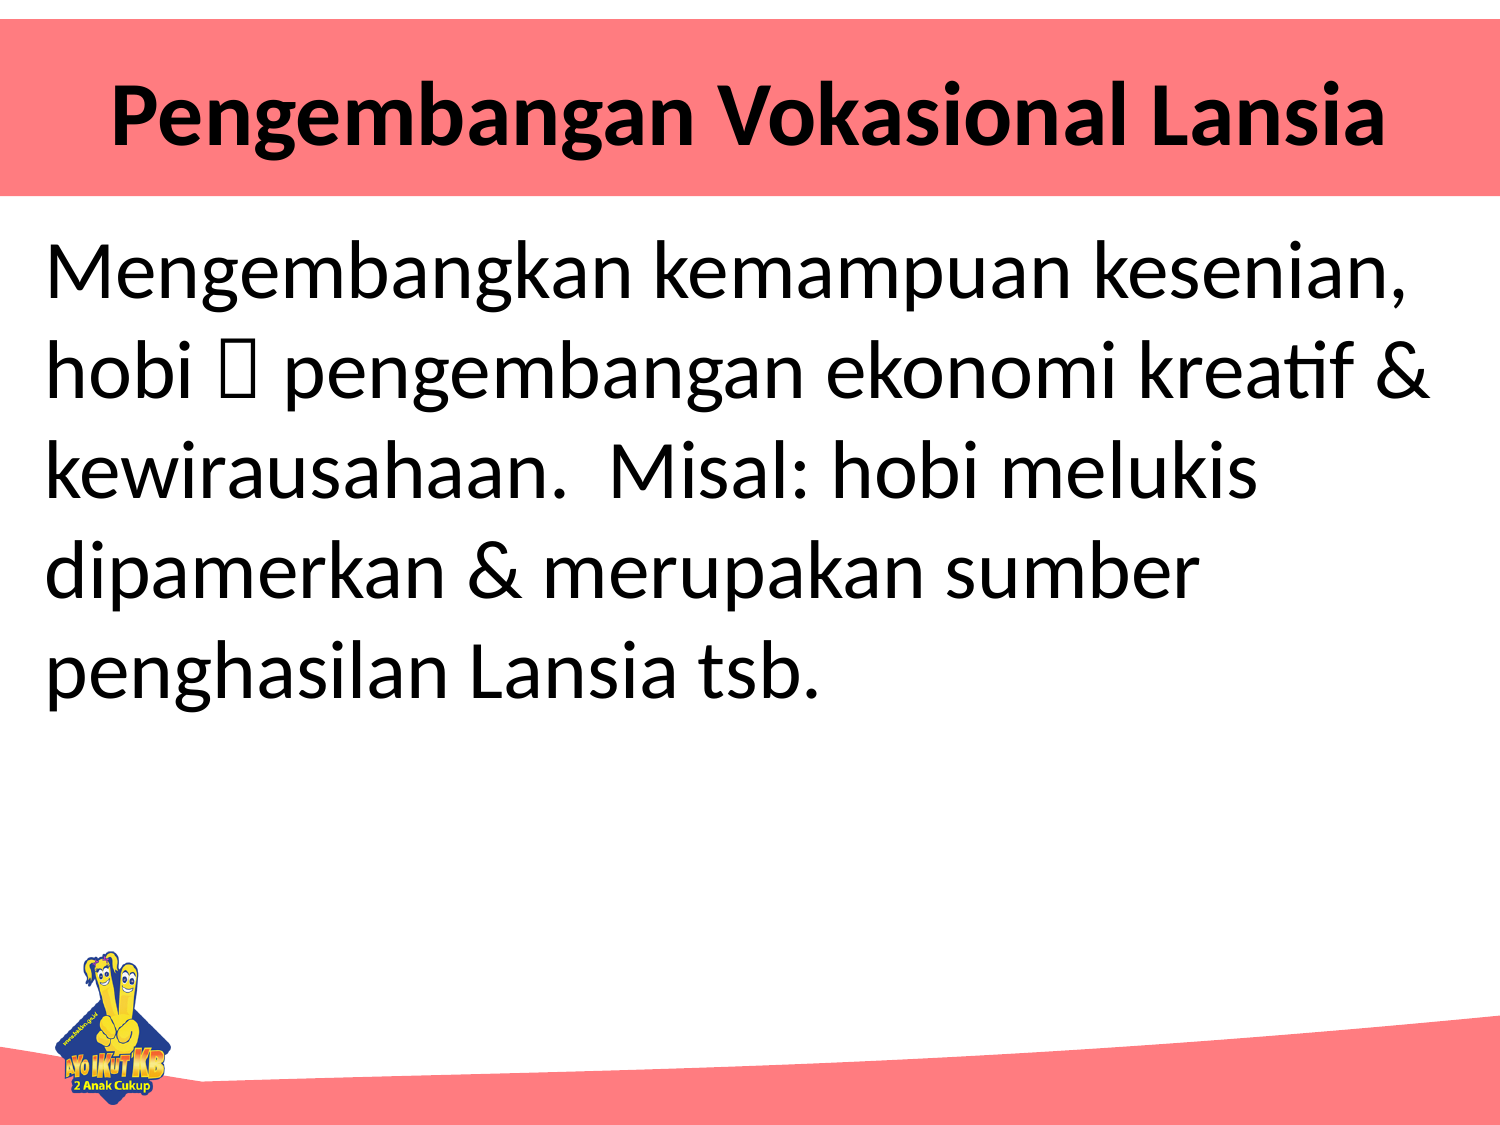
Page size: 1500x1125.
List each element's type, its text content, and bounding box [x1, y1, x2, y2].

list Mengembangkan kemampuan kesenian, hobi  pengembangan ekonomi kreatif & kewirausahaan. Misal: hobi melukis dipamerkan & merupakan sumber penghasilan Lansia tsb. [29, 208, 1471, 1024]
picture [53, 1024, 172, 1105]
title Pengembangan Vokasional Lansia [29, 44, 1471, 173]
